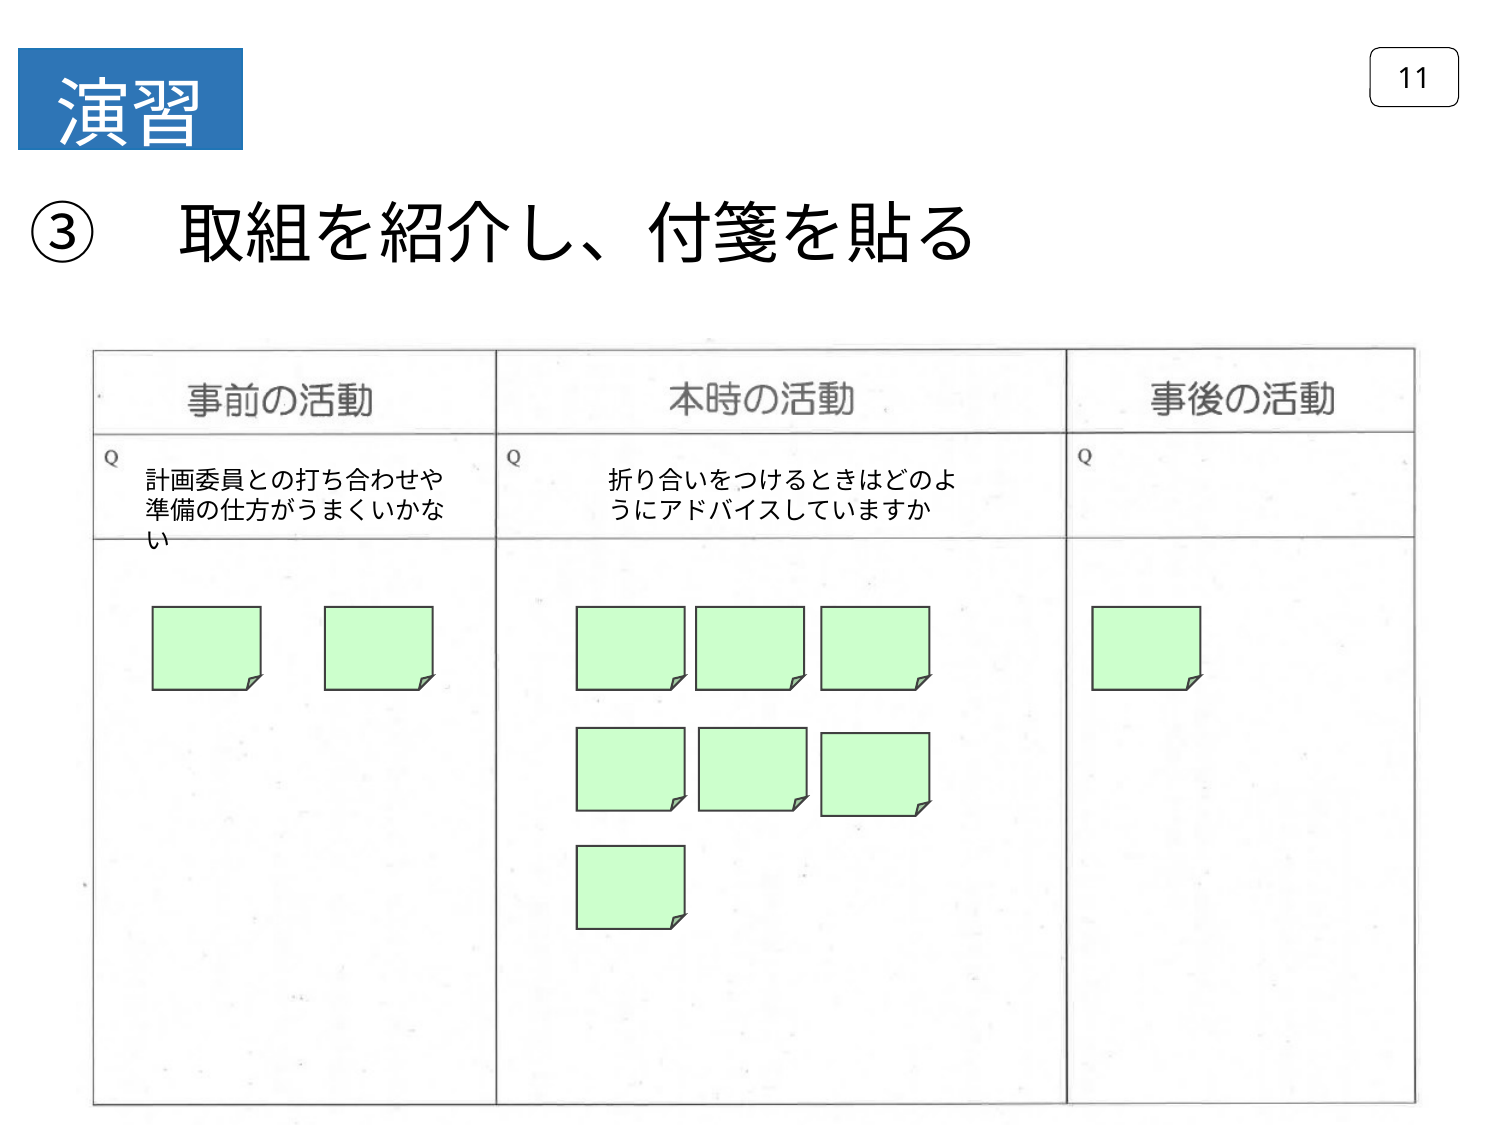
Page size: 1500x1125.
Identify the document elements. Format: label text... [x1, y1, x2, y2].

picture [76, 338, 1429, 1125]
text_box 演習 [19, 49, 242, 149]
text_box 11 [1368, 46, 1460, 108]
text_box ③ 取組を紹介し、付箋を貼る [14, 183, 1093, 278]
